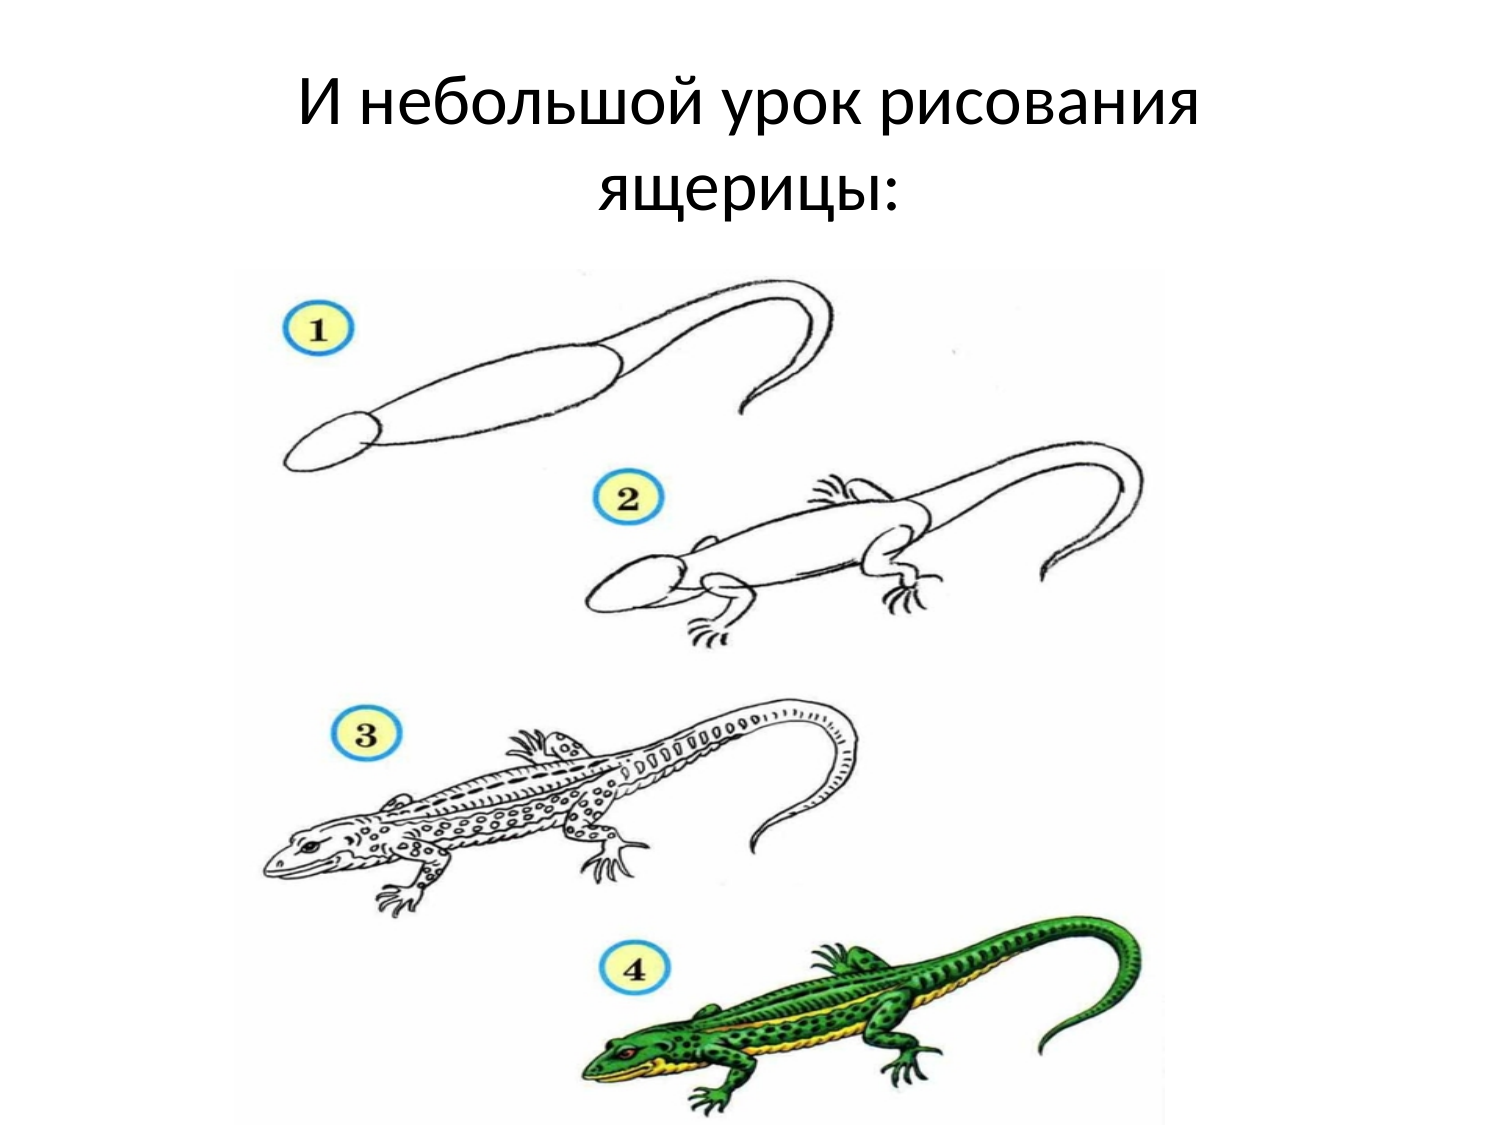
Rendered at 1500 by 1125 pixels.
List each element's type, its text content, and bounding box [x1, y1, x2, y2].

title И небольшой урок рисования ящерицы: [75, 45, 1425, 233]
picture [234, 269, 1165, 1125]
